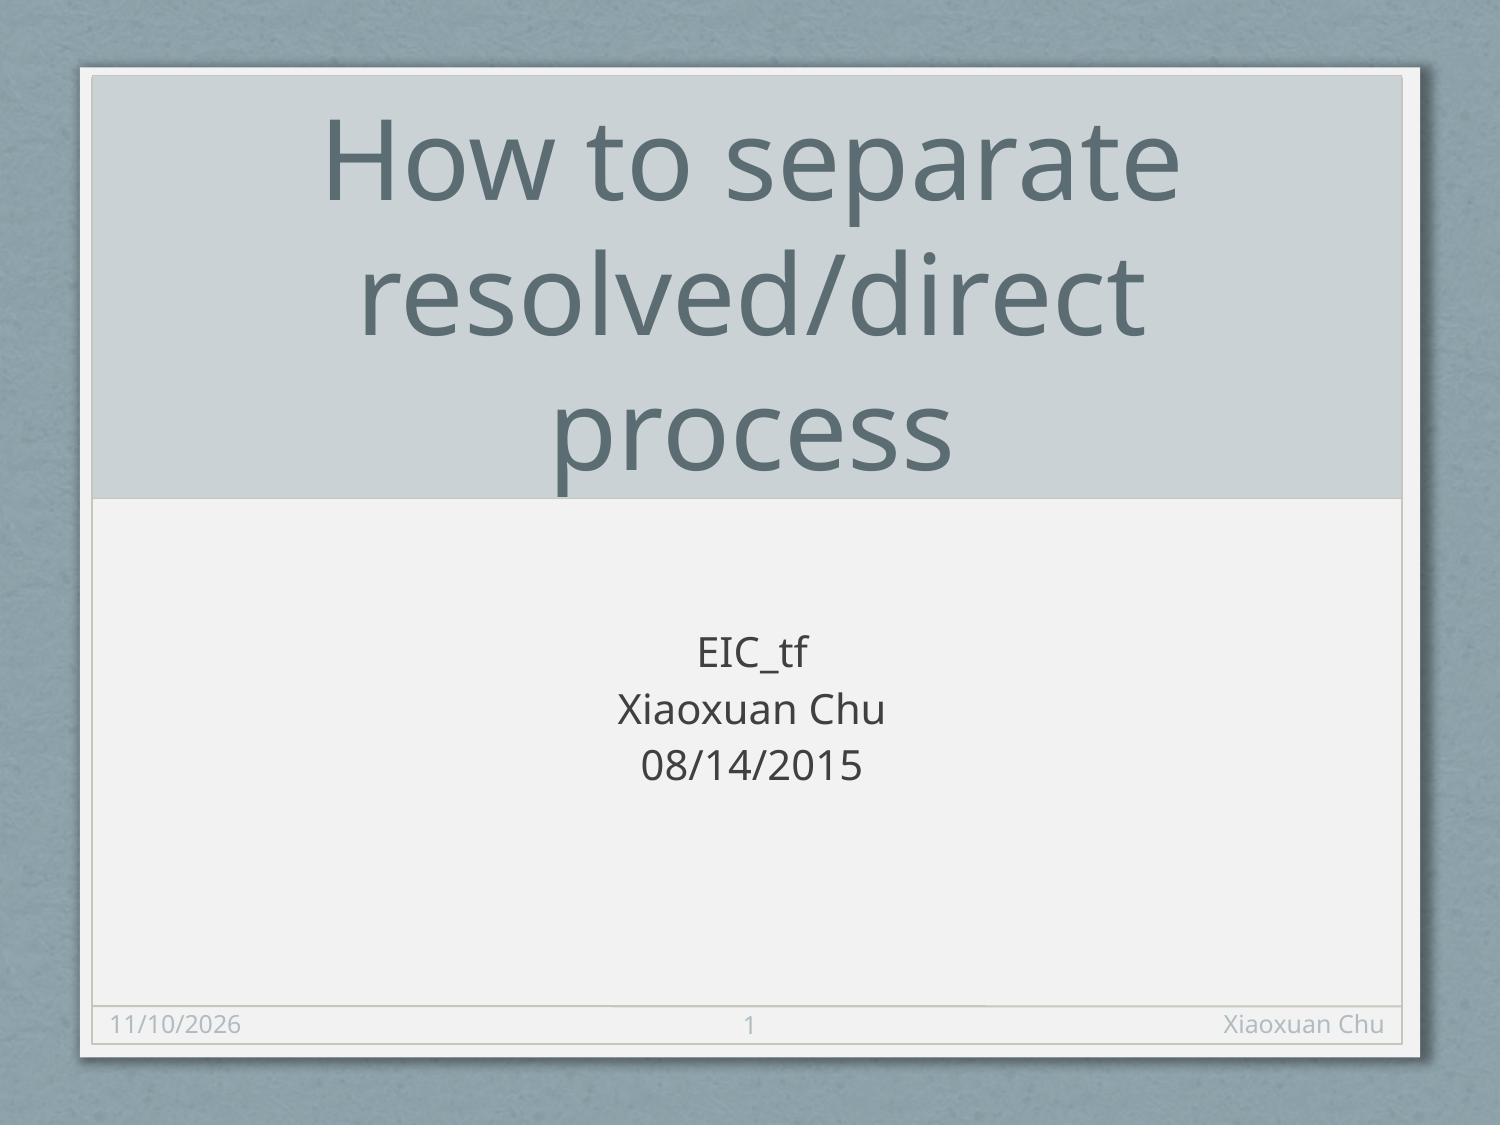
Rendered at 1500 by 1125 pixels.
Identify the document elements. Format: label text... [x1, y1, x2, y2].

title How to separate resolved/direct process [150, 184, 1355, 500]
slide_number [94, 1004, 445, 1047]
footer Xiaoxuan Chu [924, 1004, 1400, 1047]
subtitle EIC_tf Xiaoxuan Chu 08/14/2015 [150, 562, 1355, 850]
slide_number 1 [687, 1004, 813, 1049]
